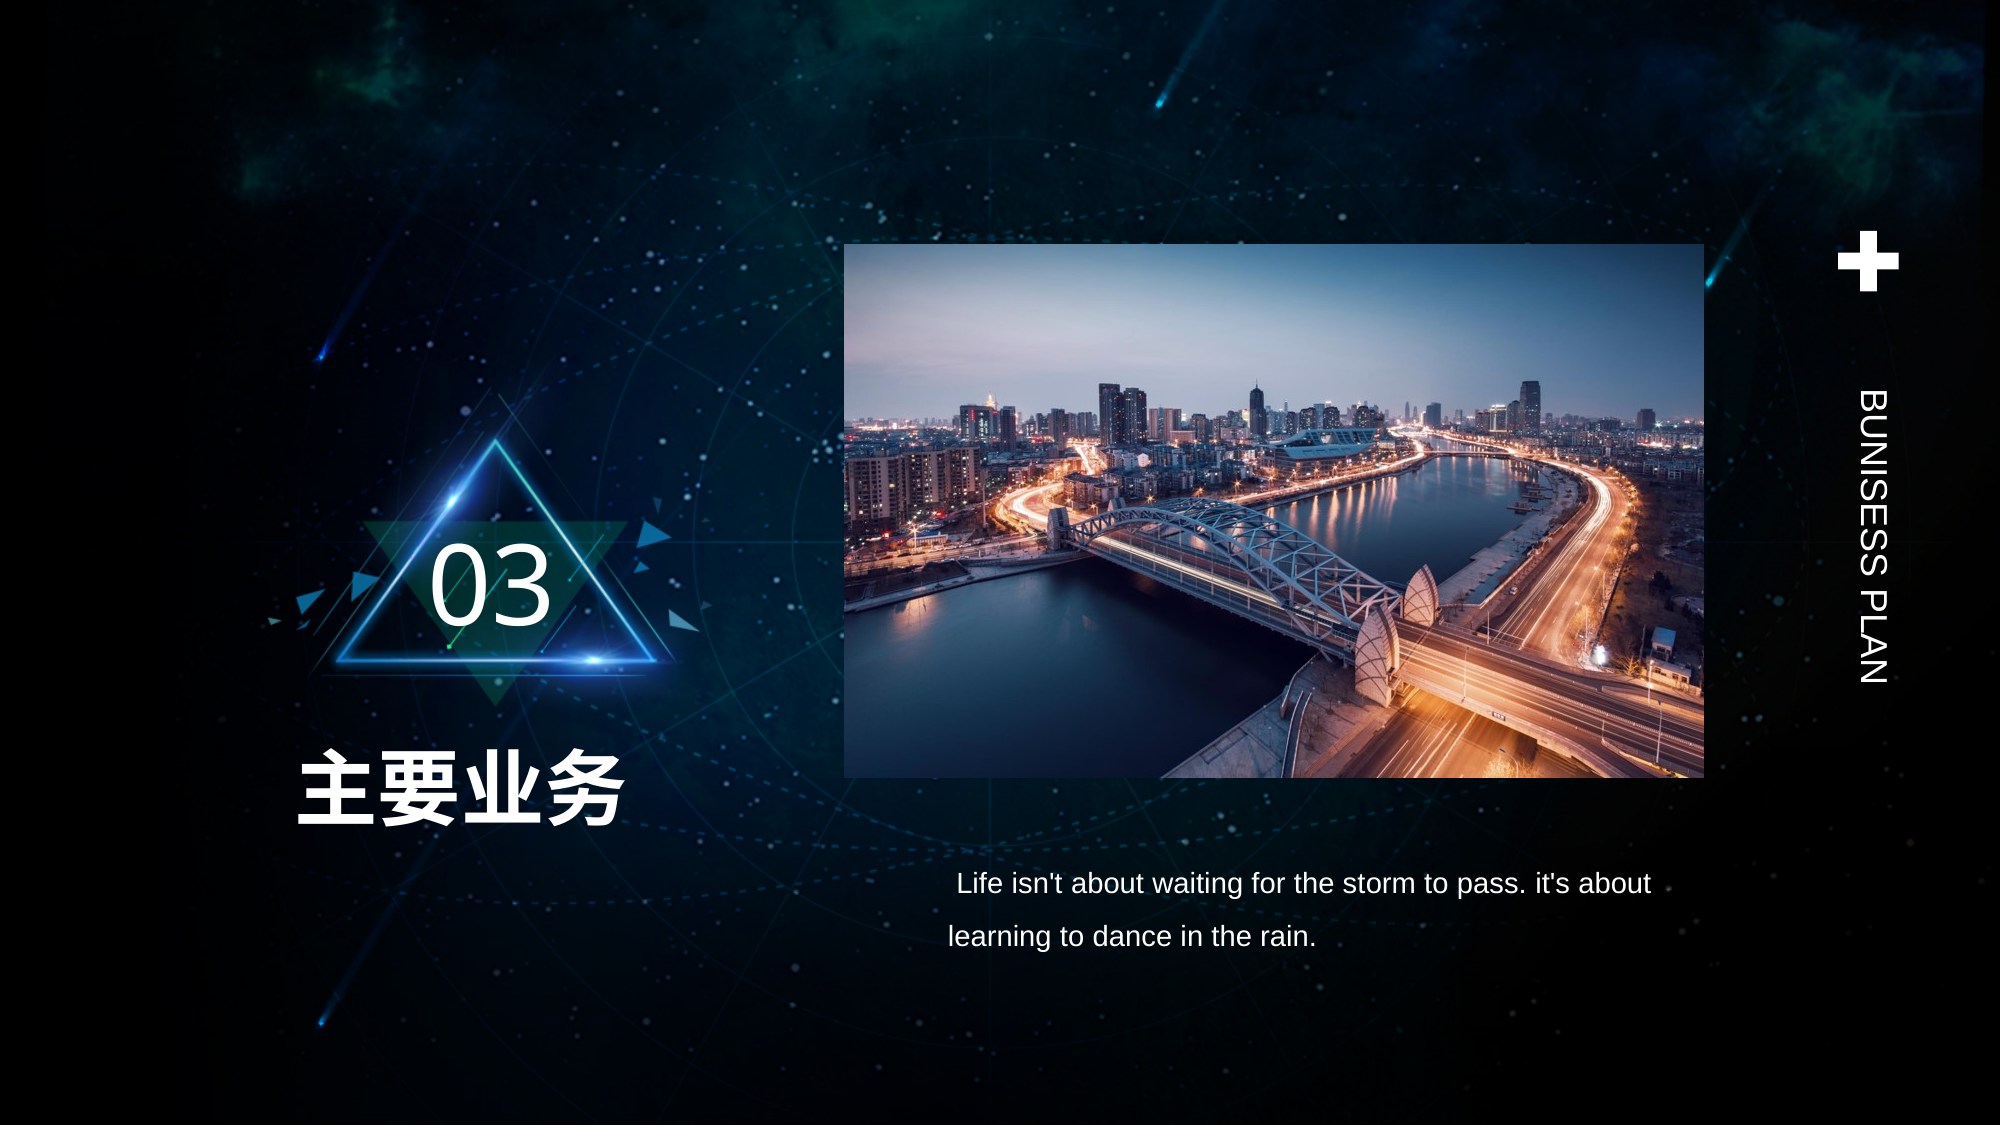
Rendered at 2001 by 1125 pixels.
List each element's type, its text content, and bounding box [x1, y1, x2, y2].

text_box 主要业务 [279, 733, 705, 844]
picture [0, 0, 2000, 1125]
text_box [1838, 230, 1899, 292]
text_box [232, 349, 750, 733]
text_box BUNISESS PLAN [1830, 373, 1907, 778]
text_box Life isn't about waiting for the storm to pass. it's about learning to dance in the rain. [933, 839, 1704, 960]
